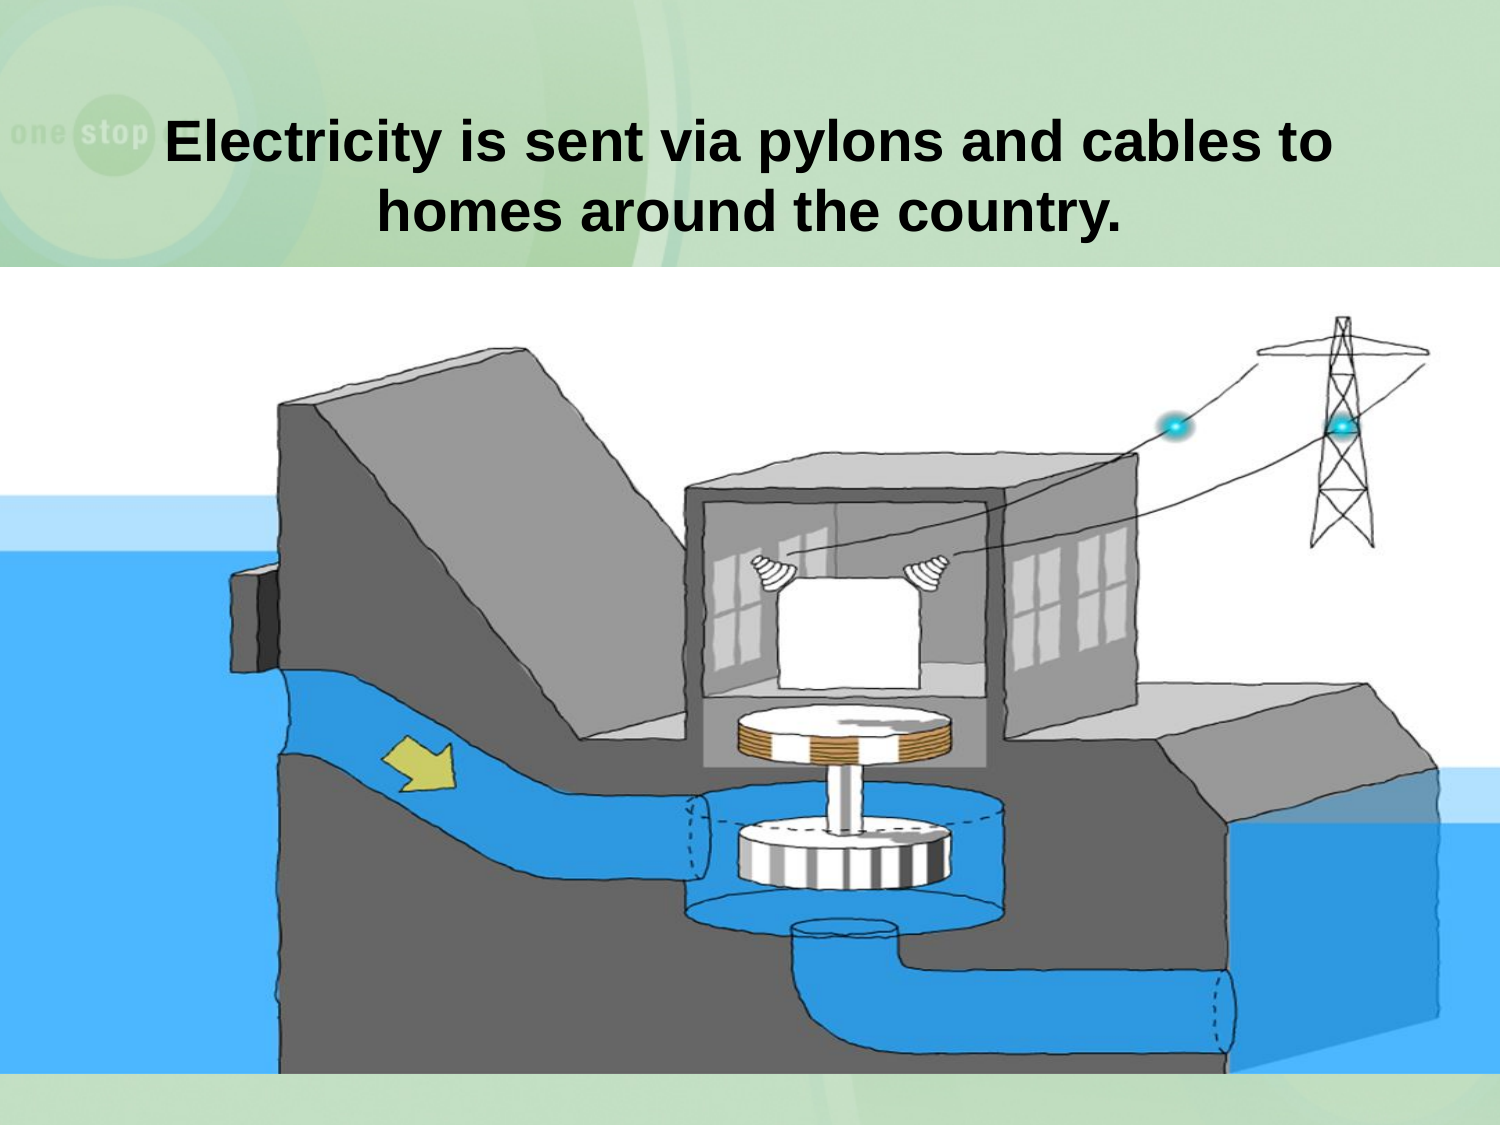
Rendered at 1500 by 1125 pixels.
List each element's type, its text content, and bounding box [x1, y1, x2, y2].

title Electricity is sent via pylons and cables to homes around the country. [75, 79, 1425, 265]
picture [0, 0, 1500, 1125]
